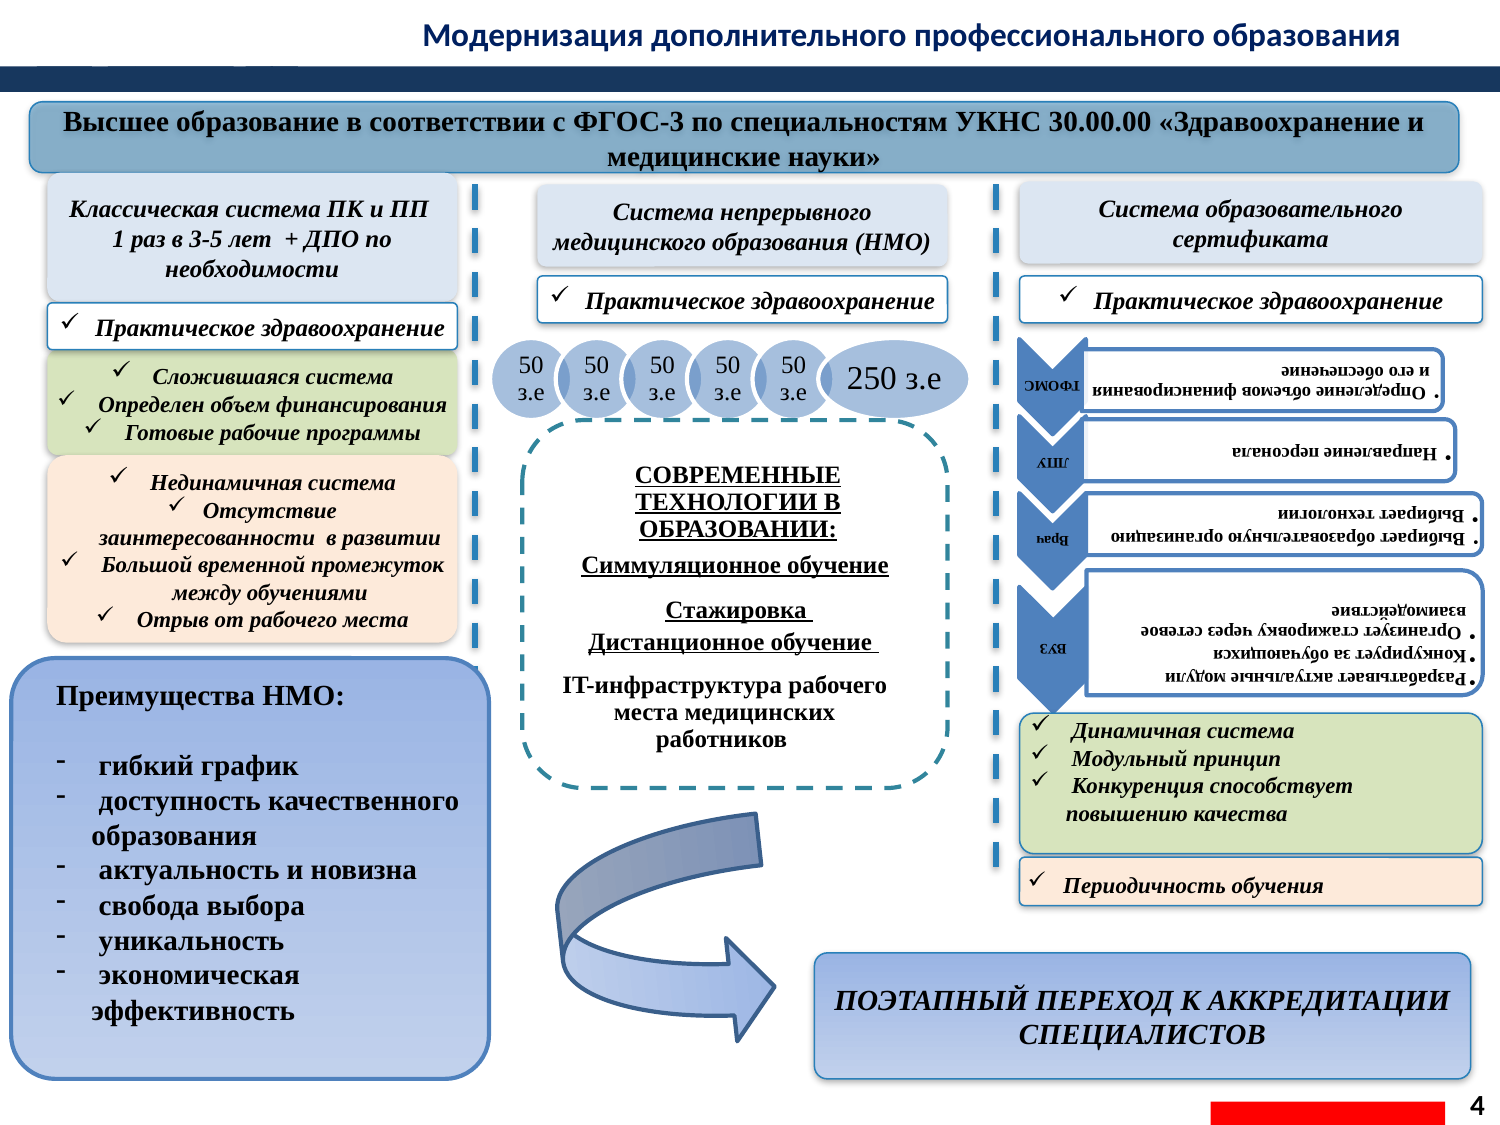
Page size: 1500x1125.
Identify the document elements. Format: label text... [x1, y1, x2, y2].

text_box IT-инфраструктура рабочего места медицинских работников [537, 664, 913, 761]
text_box [520, 429, 950, 791]
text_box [1019, 337, 1483, 714]
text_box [489, 337, 971, 421]
text_box Практическое здравоохранение [46, 302, 459, 351]
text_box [0, 657, 490, 1080]
text_box Высшее образование в соответствии с ФГОС-3 по специальностям УКНС 30.00.00 «Здравоохранение и медицинские науки» [28, 100, 1460, 174]
text_box Практическое здравоохранение [536, 275, 949, 324]
text_box Сложившаяся система Определен объем финансирования Готовые рабочие программы [46, 355, 459, 456]
text_box Нединамичная система Отсутствие заинтересованности в развитии Большой временной промежуток между обучениями Отрыв от рабочего места [46, 454, 459, 644]
text_box Система образовательного сертификата [1018, 180, 1484, 265]
text_box [555, 811, 777, 1044]
text_box Практическое здравоохранение [1018, 275, 1484, 324]
text_box Система непрерывного медицинского образования (НМО) [536, 183, 949, 268]
text_box Классическая система ПК и ПП 1 раз в 3-5 лет + ДПО по необходимости [46, 171, 459, 301]
text_box СОВРЕМЕННЫЕ ТЕХНОЛОГИИ В ОБРАЗОВАНИИ: Симмуляционное обучение [549, 455, 928, 587]
text_box Модернизация дополнительного профессионального образования [324, 0, 1500, 64]
text_box Динамичная система Модульный принцип Конкуренция способствует повышению качества [1018, 722, 1484, 855]
text_box Стажировка [575, 589, 904, 632]
text_box Дистанционное обучение [522, 621, 945, 664]
text_box Периодичность обучения [1018, 856, 1484, 907]
text_box ПОЭТАПНЫЙ ПЕРЕХОД К АККРЕДИТАЦИИ СПЕЦИАЛИСТОВ [813, 952, 1472, 1080]
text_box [0, 66, 1500, 93]
slide_number 4 [1149, 1082, 1500, 1125]
